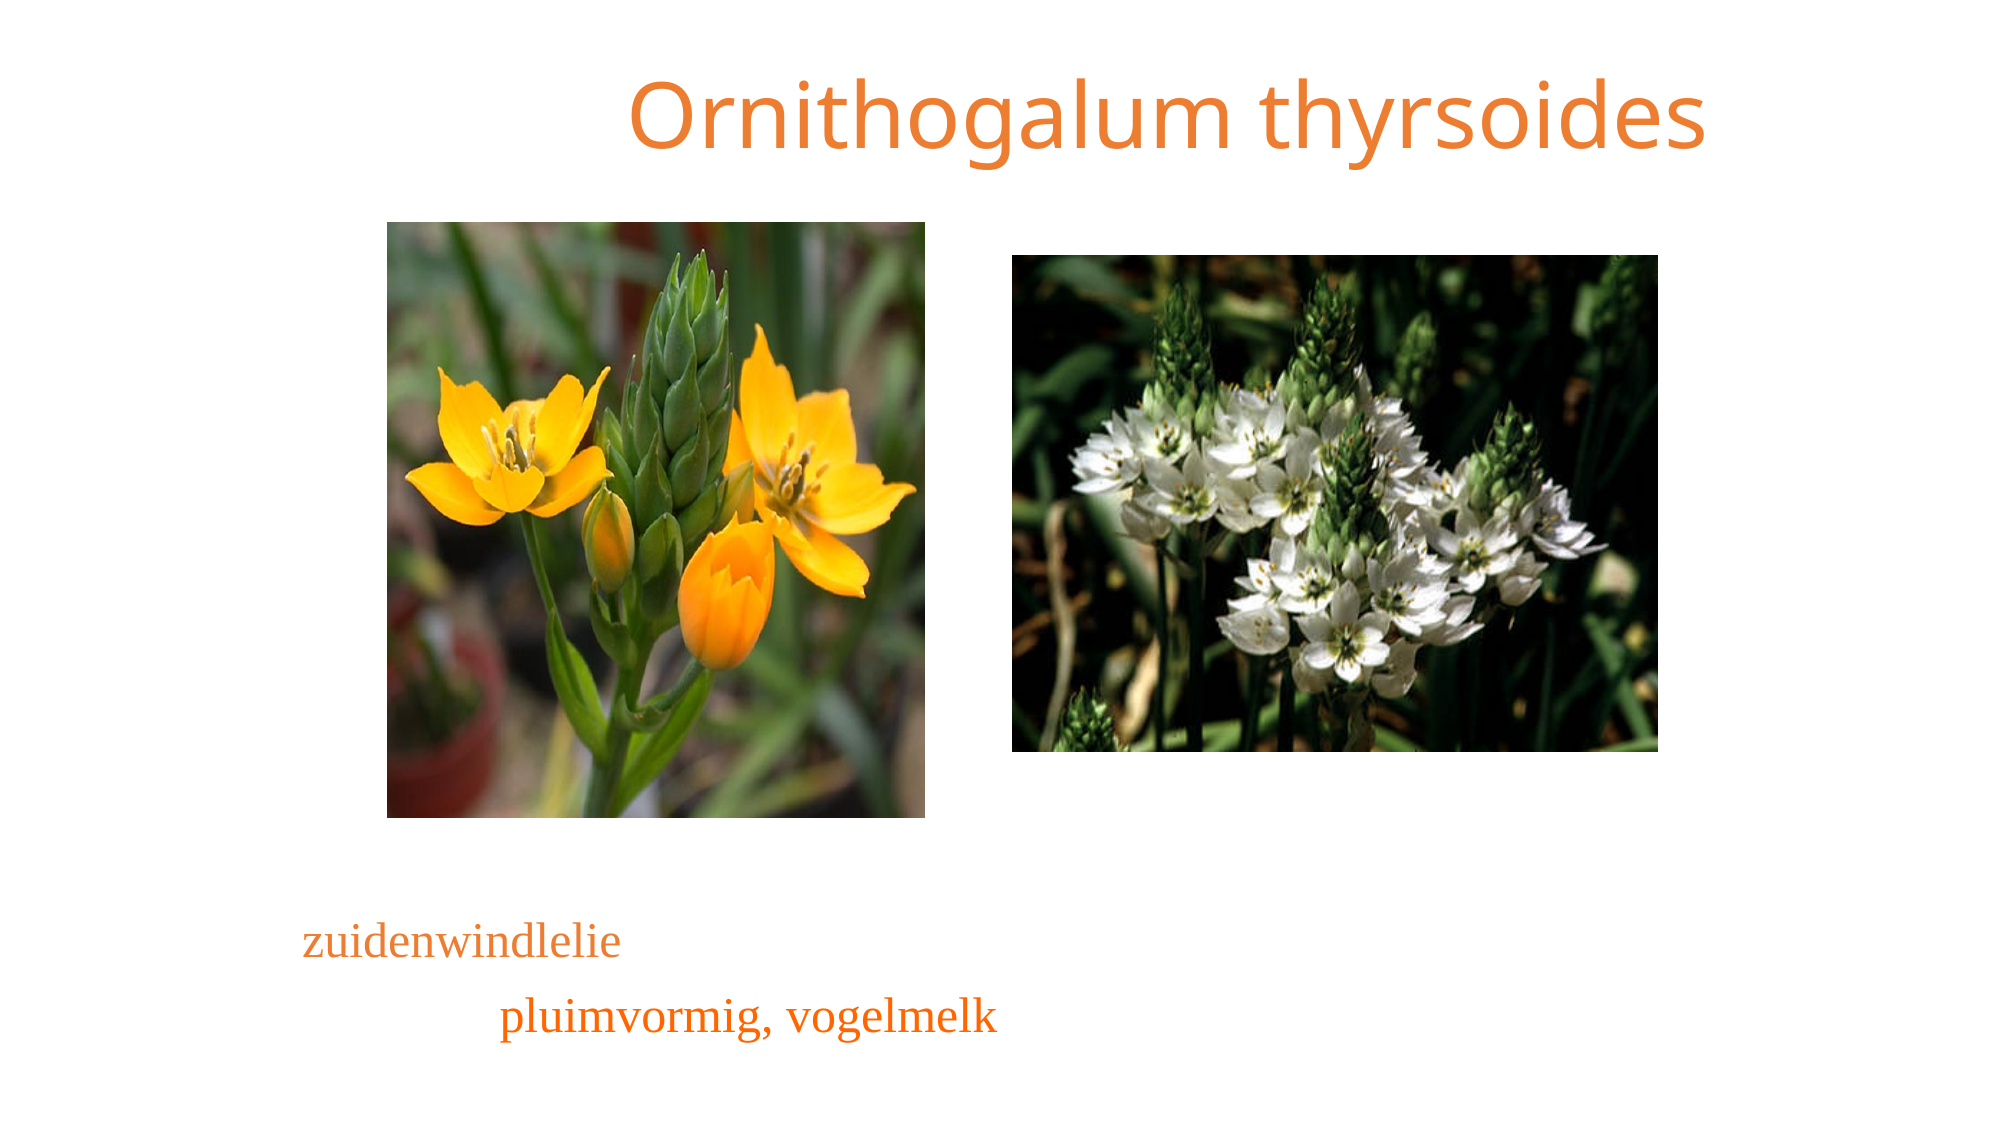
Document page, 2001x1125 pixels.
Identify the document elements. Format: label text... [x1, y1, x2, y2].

picture [1012, 255, 1658, 752]
text_box zuidenwindlelie [287, 899, 1350, 975]
text_box pluimvormig, vogelmelk [300, 974, 1013, 1050]
picture [387, 222, 925, 818]
title Ornithogalum thyrsoides [450, 24, 1725, 213]
